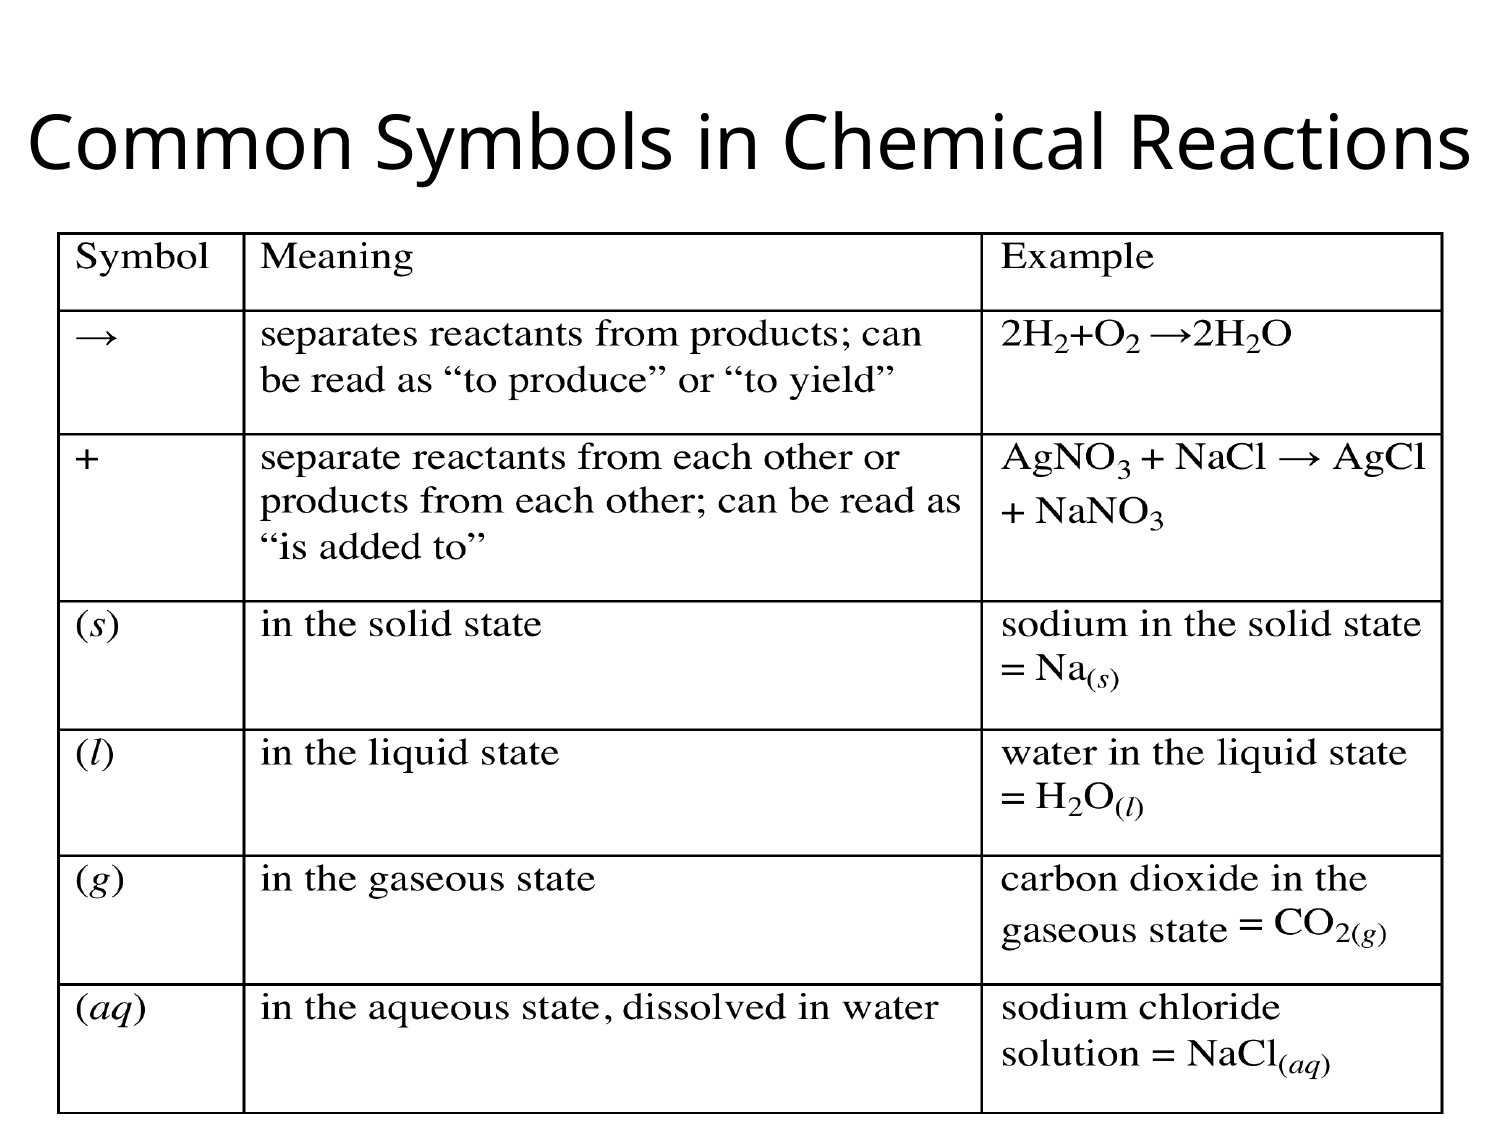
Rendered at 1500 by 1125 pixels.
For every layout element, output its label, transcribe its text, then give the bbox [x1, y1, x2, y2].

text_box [56, 232, 1447, 1125]
title Common Symbols in Chemical Reactions [0, 45, 1500, 233]
